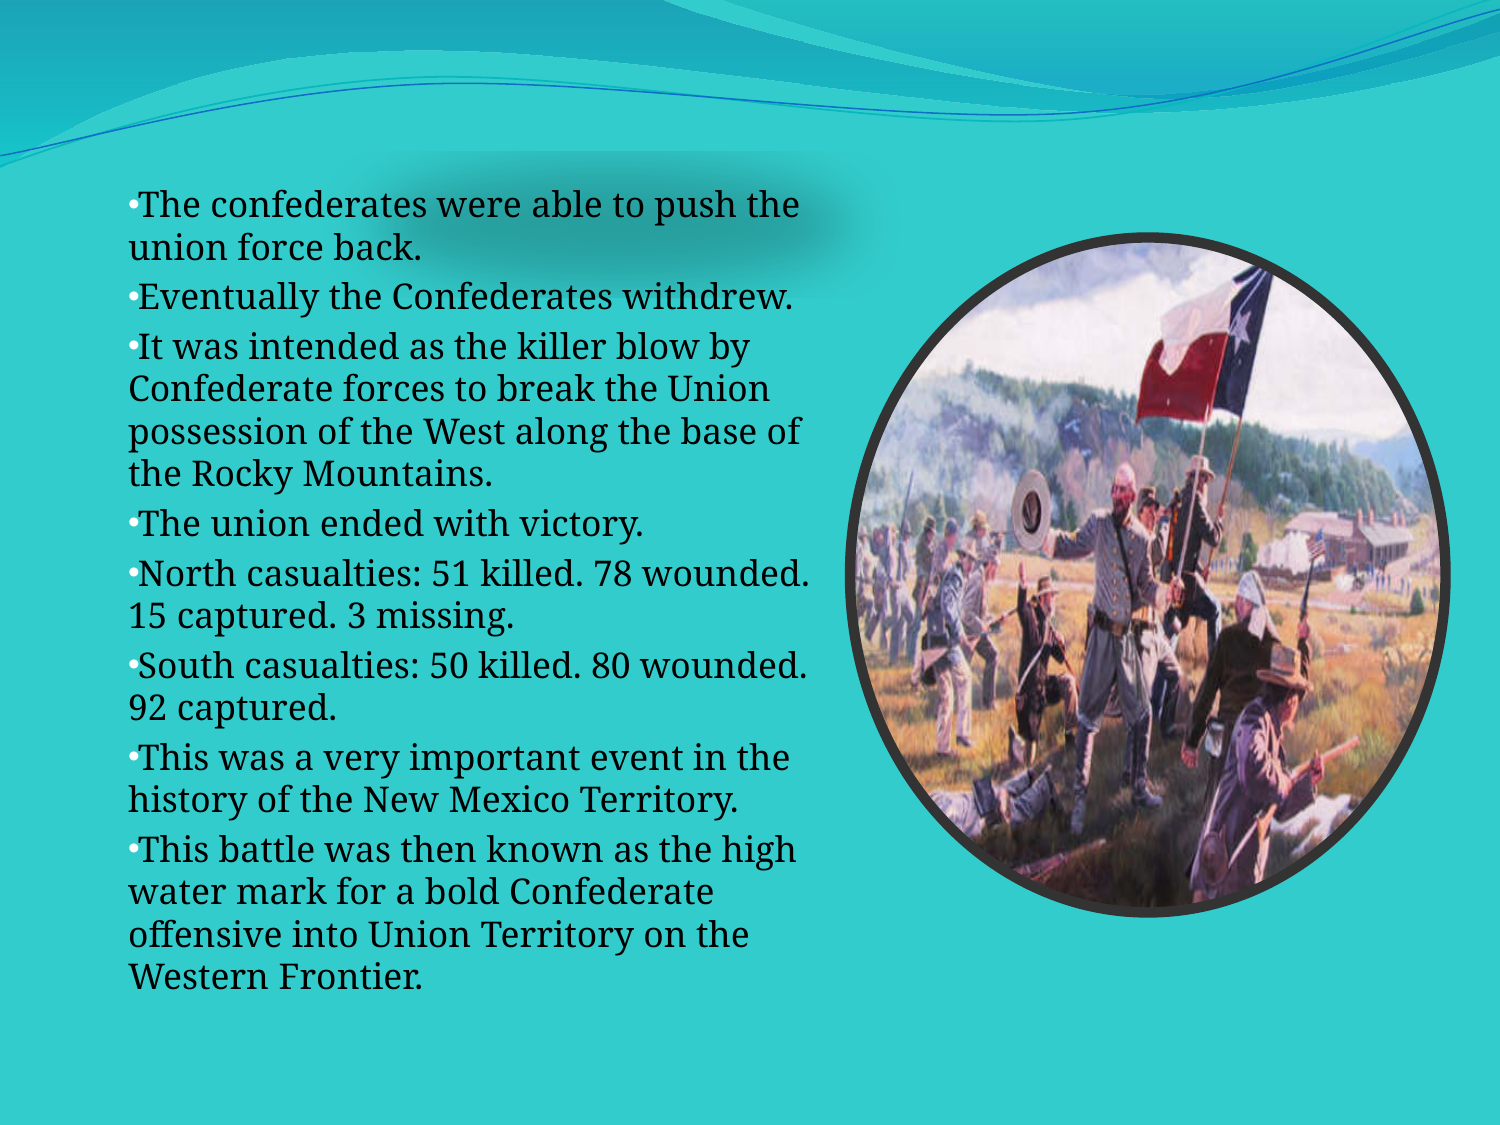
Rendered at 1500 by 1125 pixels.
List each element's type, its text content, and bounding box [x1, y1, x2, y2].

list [849, 237, 1446, 913]
list The confederates were able to push the union force back. Eventually the Confederates withdrew. It was intended as the killer blow by Confederate forces to break the Union possession of the West along the base of the Rocky Mountains. The union ended with victory. North casualties: 51 killed. 78 wounded. 15 captured. 3 missing. South casualties: 50 killed. 80 wounded. 92 captured. This was a very important event in the history of the New Mexico Territory. This battle was then known as the high water mark for a bold Confederate offensive into Union Territory on the Western Frontier. [125, 174, 825, 1013]
